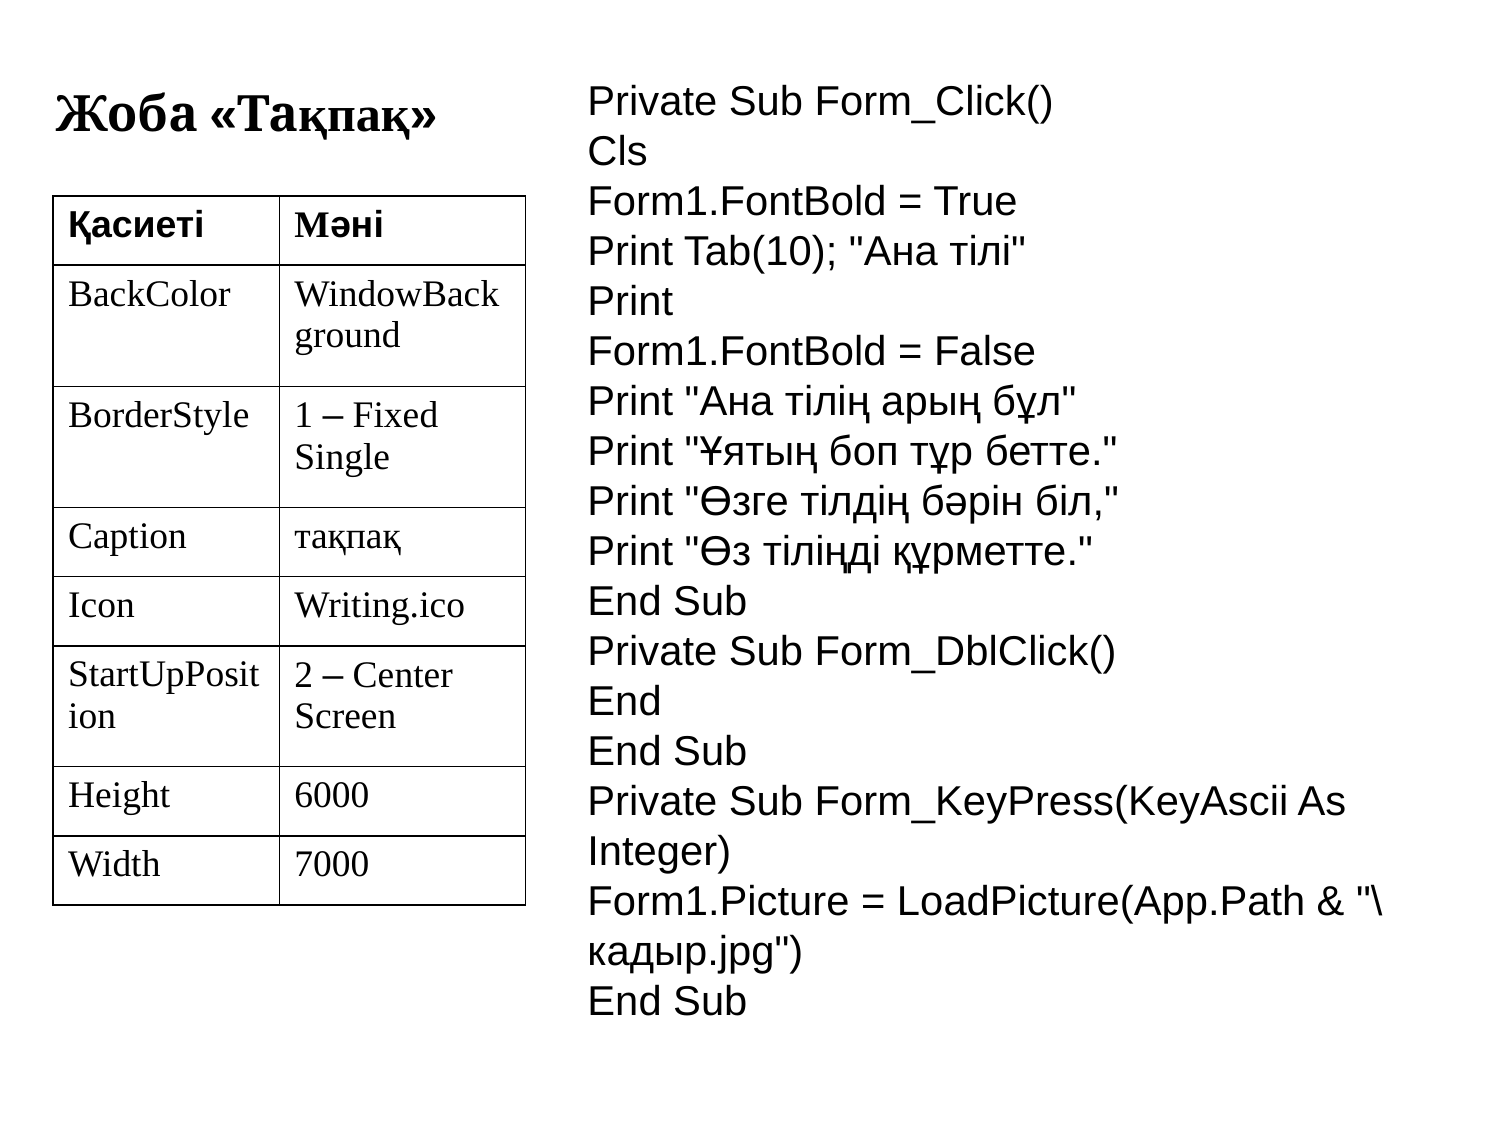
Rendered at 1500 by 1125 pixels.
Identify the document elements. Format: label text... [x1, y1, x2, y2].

table_cell 6000 [280, 767, 525, 835]
table_cell Icon [54, 577, 279, 645]
table_cell Writing.ico [280, 577, 525, 645]
table_cell тақпақ [280, 508, 525, 576]
table_cell WindowBackground [280, 266, 525, 386]
table_cell BackColor [54, 266, 279, 386]
table_header Мәні [280, 197, 525, 264]
table_cell 2 – Center Screen [280, 647, 525, 766]
text_box Жоба «Тақпақ» [41, 31, 526, 141]
table_cell 1 – Fixed Single [280, 387, 525, 507]
table_cell Height [54, 767, 279, 835]
table_header Қасиеті [54, 197, 279, 264]
text_box Private Sub Form_Click() Cls Form1.FontBold = True Print Tab(10); "Ана тілі" Print Form1.FontBold = False Print "Ана тілің арың бұл" Print "Ұятың боп тұр бетте." Print "Өзге тілдің бәрін біл," Print "Өз тіліңді құрметте." End Sub Private Sub Form_DblClick() End End Sub Private Sub Form_KeyPress(KeyAscii As Integer) Form1.Picture = LoadPicture(App.Path & "\кадыр.jpg") End Sub [572, 66, 1459, 1032]
table_cell Width [54, 837, 279, 904]
table_cell BorderStyle [54, 387, 279, 507]
table_cell 7000 [280, 837, 525, 904]
table_cell StartUpPosition [54, 647, 279, 766]
table_cell Caption [54, 508, 279, 576]
